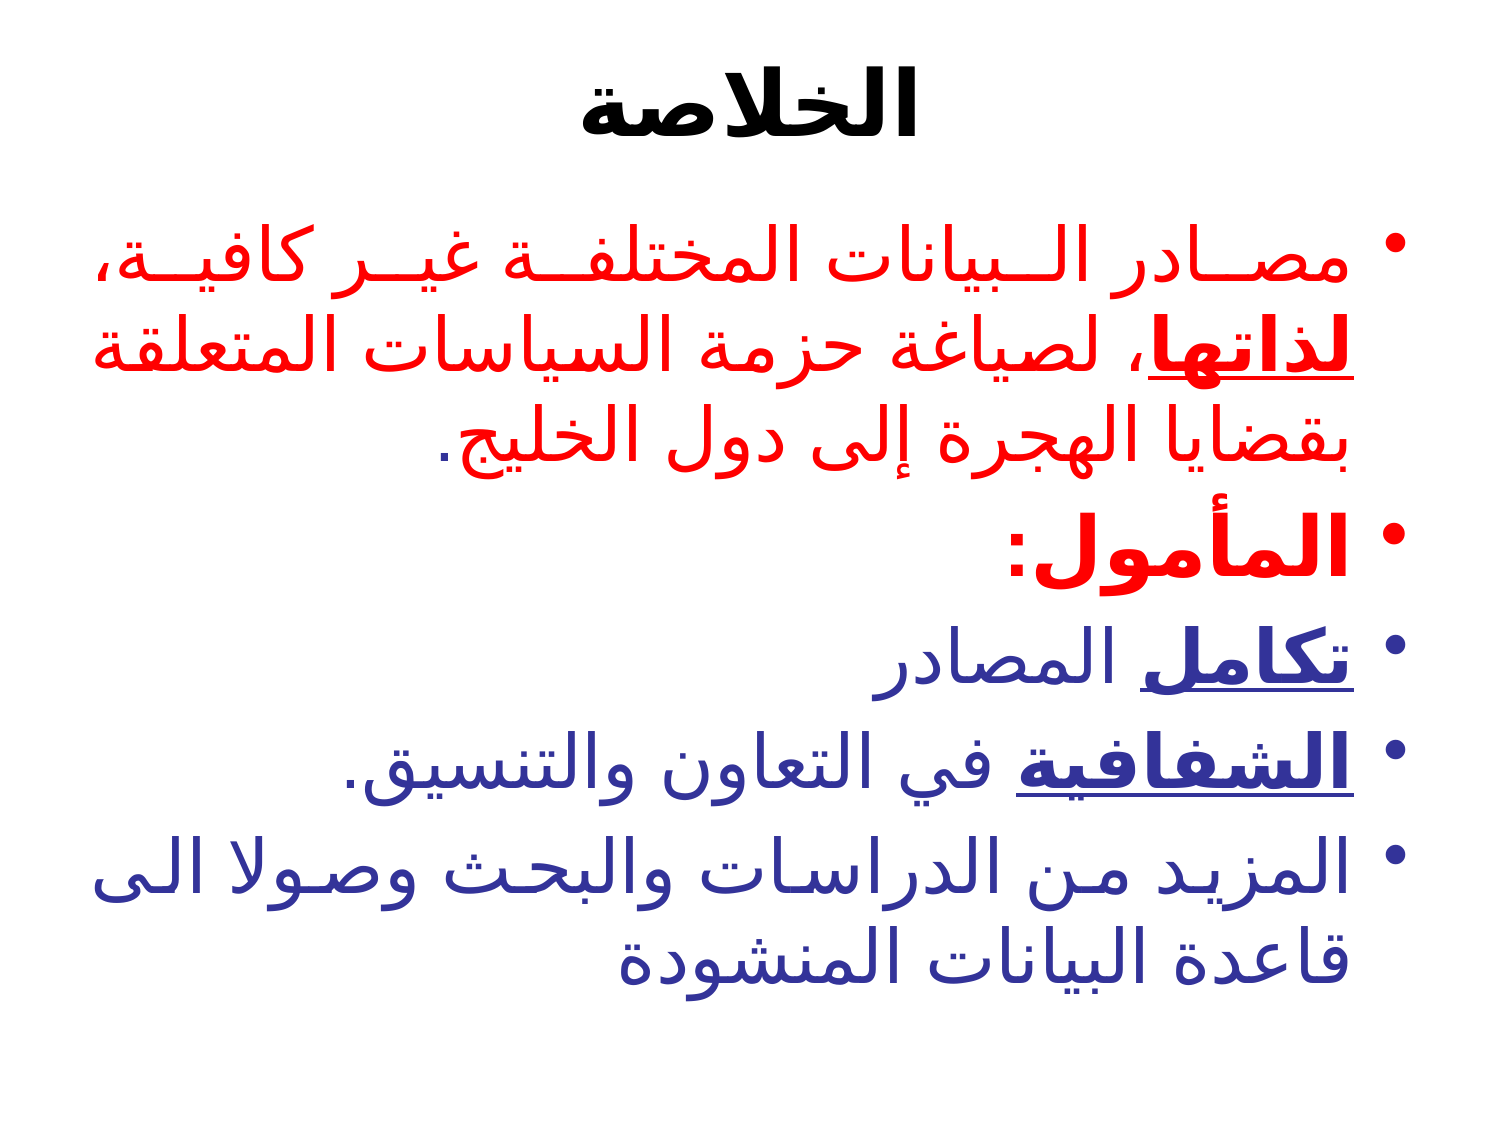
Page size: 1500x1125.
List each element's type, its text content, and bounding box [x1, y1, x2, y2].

title الخلاصة [74, 23, 1426, 177]
list مصادر البيانات المختلفة غير كافية، لذاتها، لصياغة حزمة السياسات المتعلقة بقضايا الهجرة إلى دول الخليج. المأمول: تكامل المصادر الشفافية في التعاون والتنسيق. المزيد من الدراسات والبحث وصولا الى قاعدة البيانات المنشودة [74, 198, 1426, 1044]
